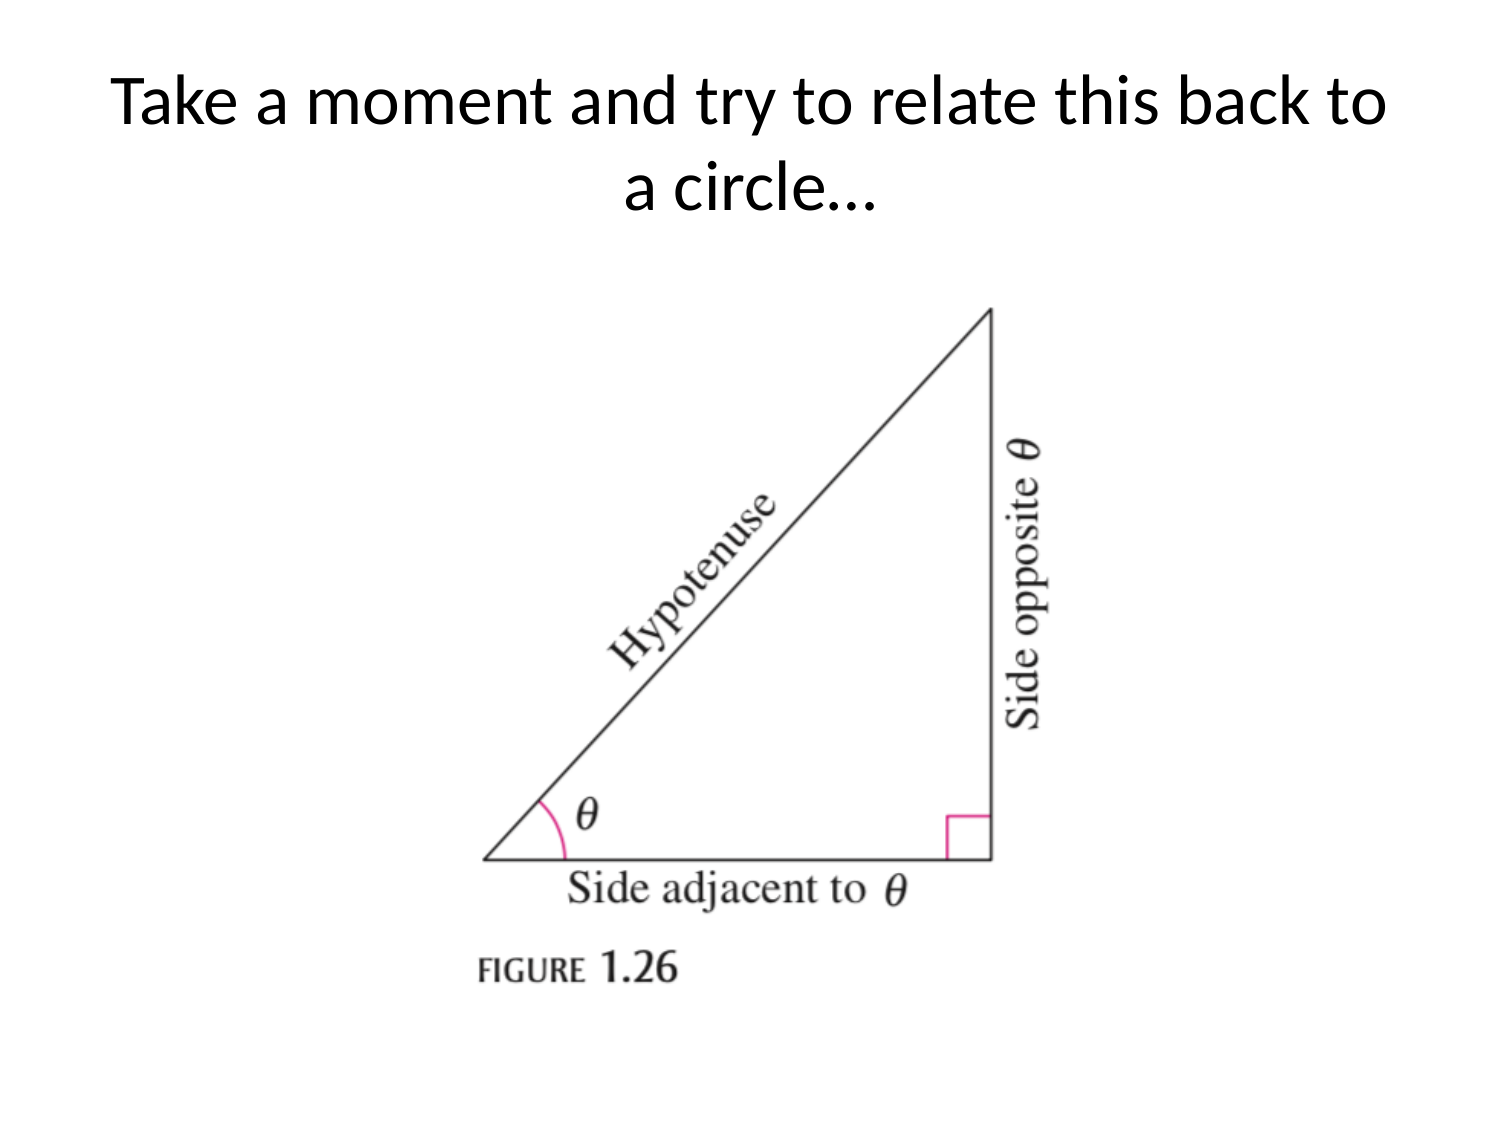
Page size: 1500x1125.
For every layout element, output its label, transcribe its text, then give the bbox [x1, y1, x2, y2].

title Take a moment and try to relate this back to a circle… [75, 45, 1425, 233]
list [74, 262, 1426, 1006]
